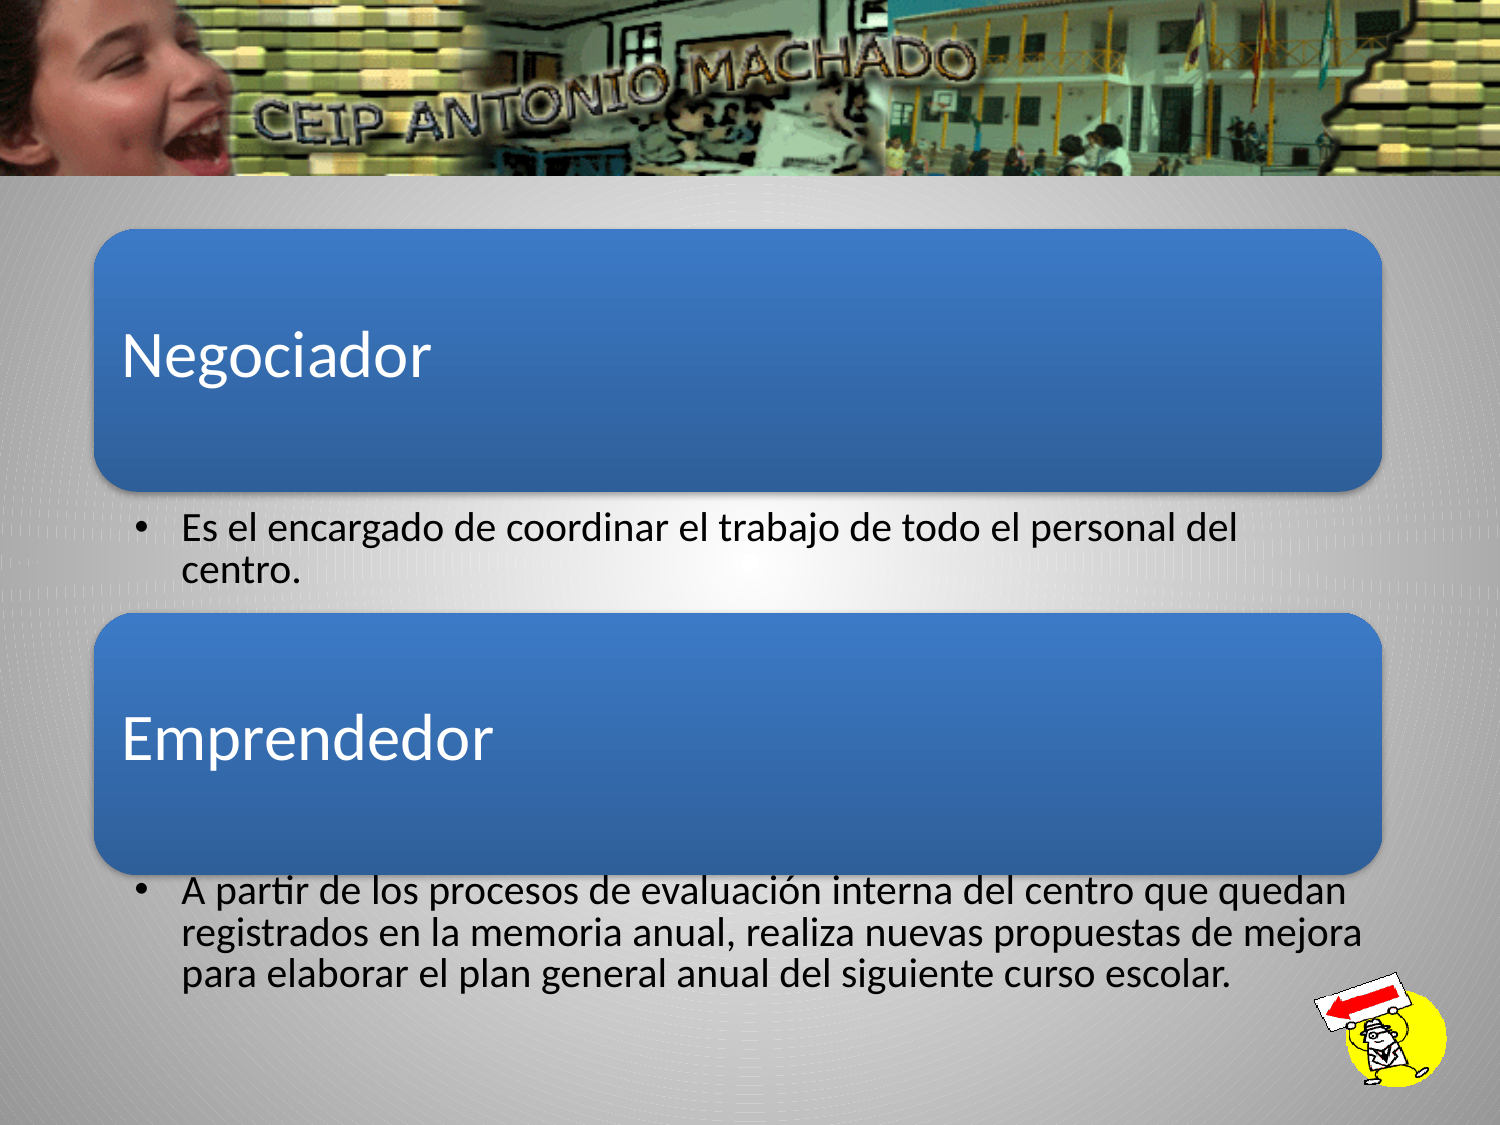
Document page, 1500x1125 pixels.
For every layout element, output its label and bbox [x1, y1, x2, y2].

list [0, 0, 1500, 177]
text_box [93, 228, 1383, 997]
picture [1312, 972, 1462, 1089]
